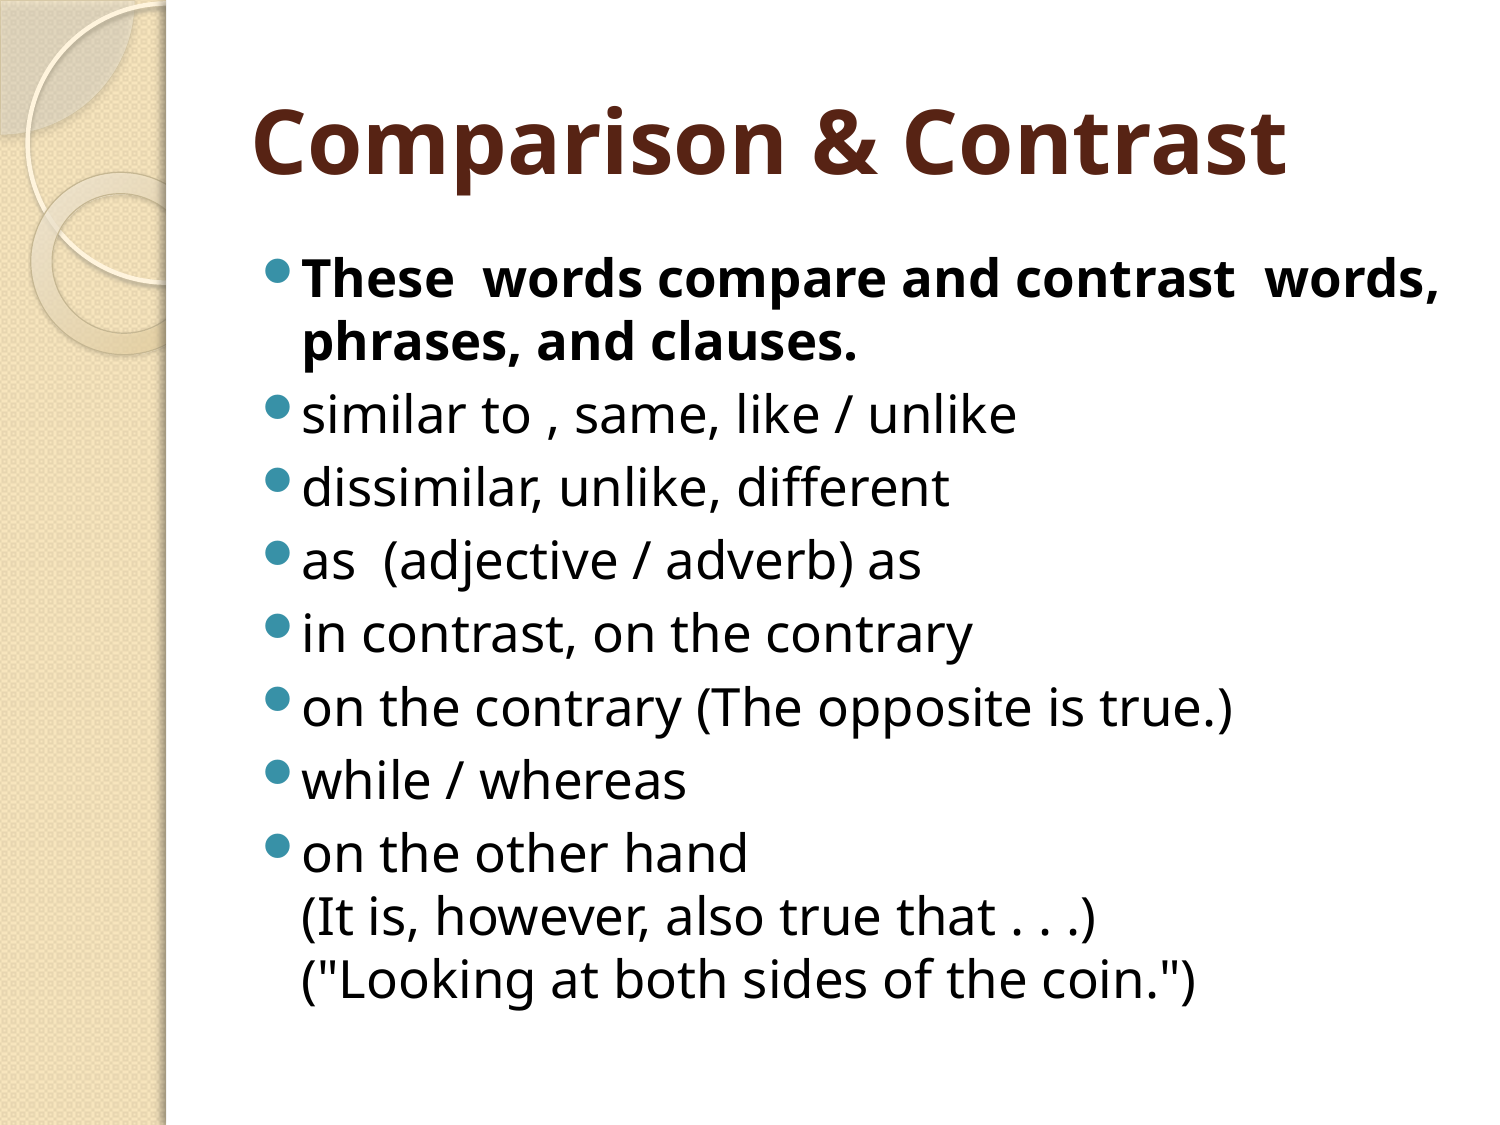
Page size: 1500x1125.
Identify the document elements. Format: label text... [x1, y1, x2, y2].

list These words compare and contrast words, phrases, and clauses. similar to , same, like / unlike dissimilar, unlike, different as (adjective / adverb) as in contrast, on the contrary on the contrary (The opposite is true.) while / whereas on the other hand (It is, however, also true that . . .) ("Looking at both sides of the coin.") [235, 237, 1466, 1025]
title Comparison & Contrast [235, 45, 1466, 233]
